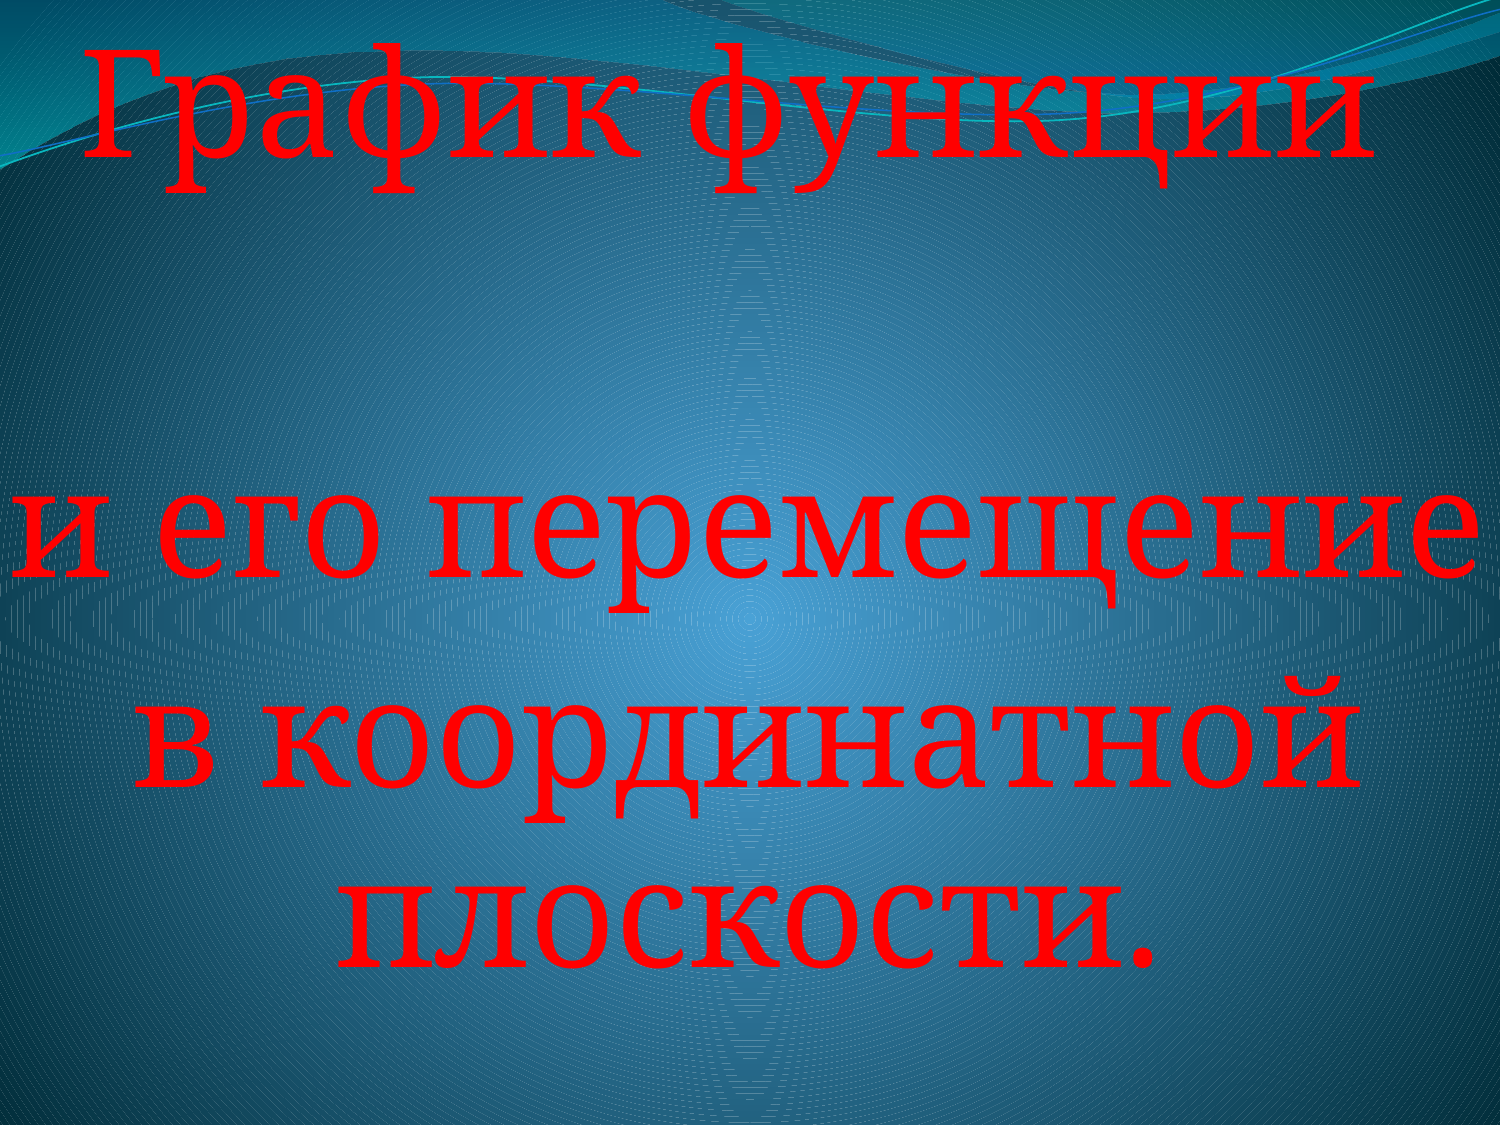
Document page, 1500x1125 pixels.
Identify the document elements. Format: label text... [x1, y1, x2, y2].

subtitle График функции и его перемещение в координатной плоскости. [0, 0, 1500, 1125]
